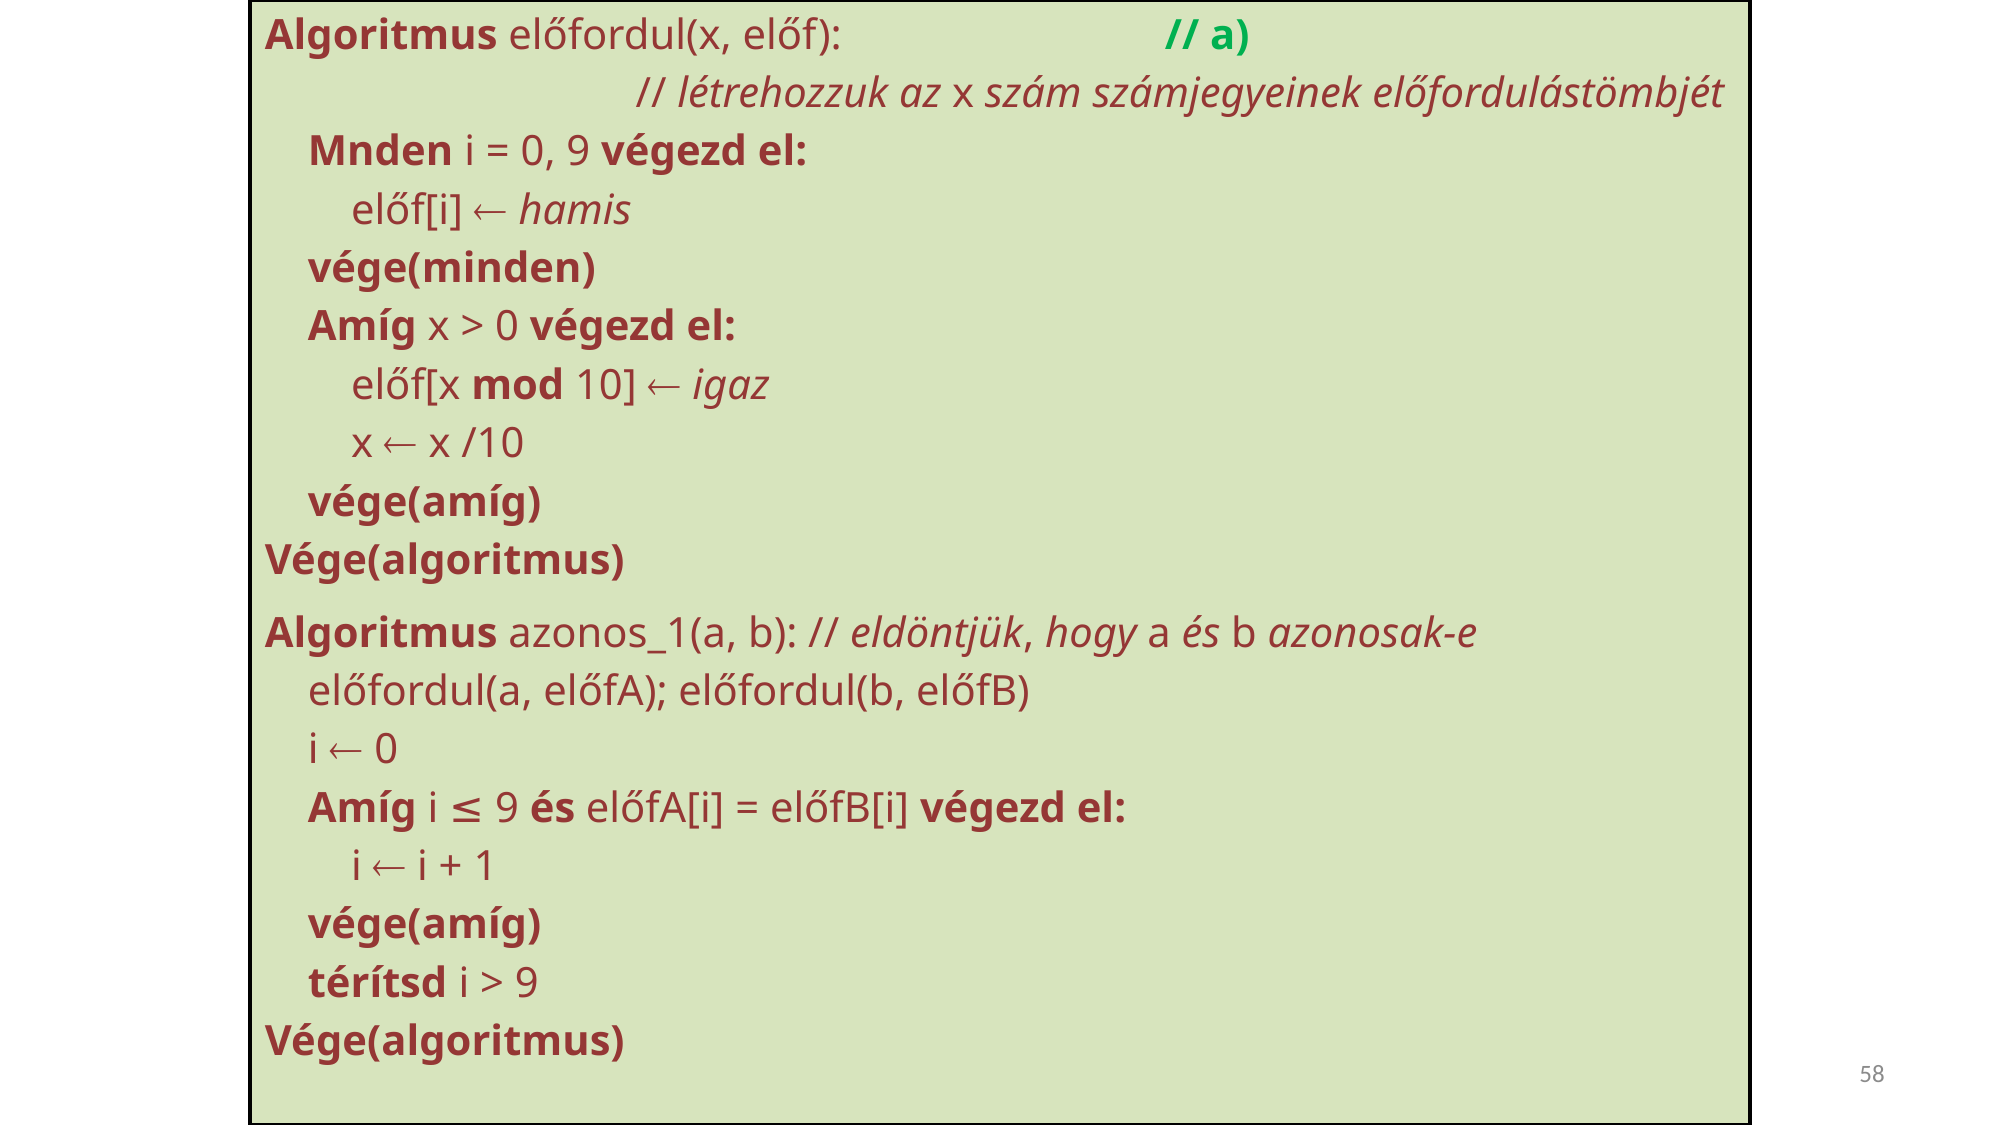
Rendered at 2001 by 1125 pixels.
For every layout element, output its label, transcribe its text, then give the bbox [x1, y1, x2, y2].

slide_number 58 [1433, 1042, 1900, 1103]
list Algoritmus előfordul(x, előf): // a) // létrehozzuk az x szám számjegyeinek előfordulástömbjét Mnden i = 0, 9 végezd el: előf[i]  hamis vége(minden) Amíg x > 0 végezd el: előf[x mod 10]  igaz x  x /10 vége(amíg) Vége(algoritmus) Algoritmus azonos_1(a, b): // eldöntjük, hogy a és b azonosak-e előfordul(a, előfA); előfordul(b, előfB) i  0 Amíg i ≤ 9 és előfA[i] = előfB[i] végezd el: i  i + 1 vége(amíg) térítsd i > 9 Vége(algoritmus) [249, 0, 1750, 1125]
